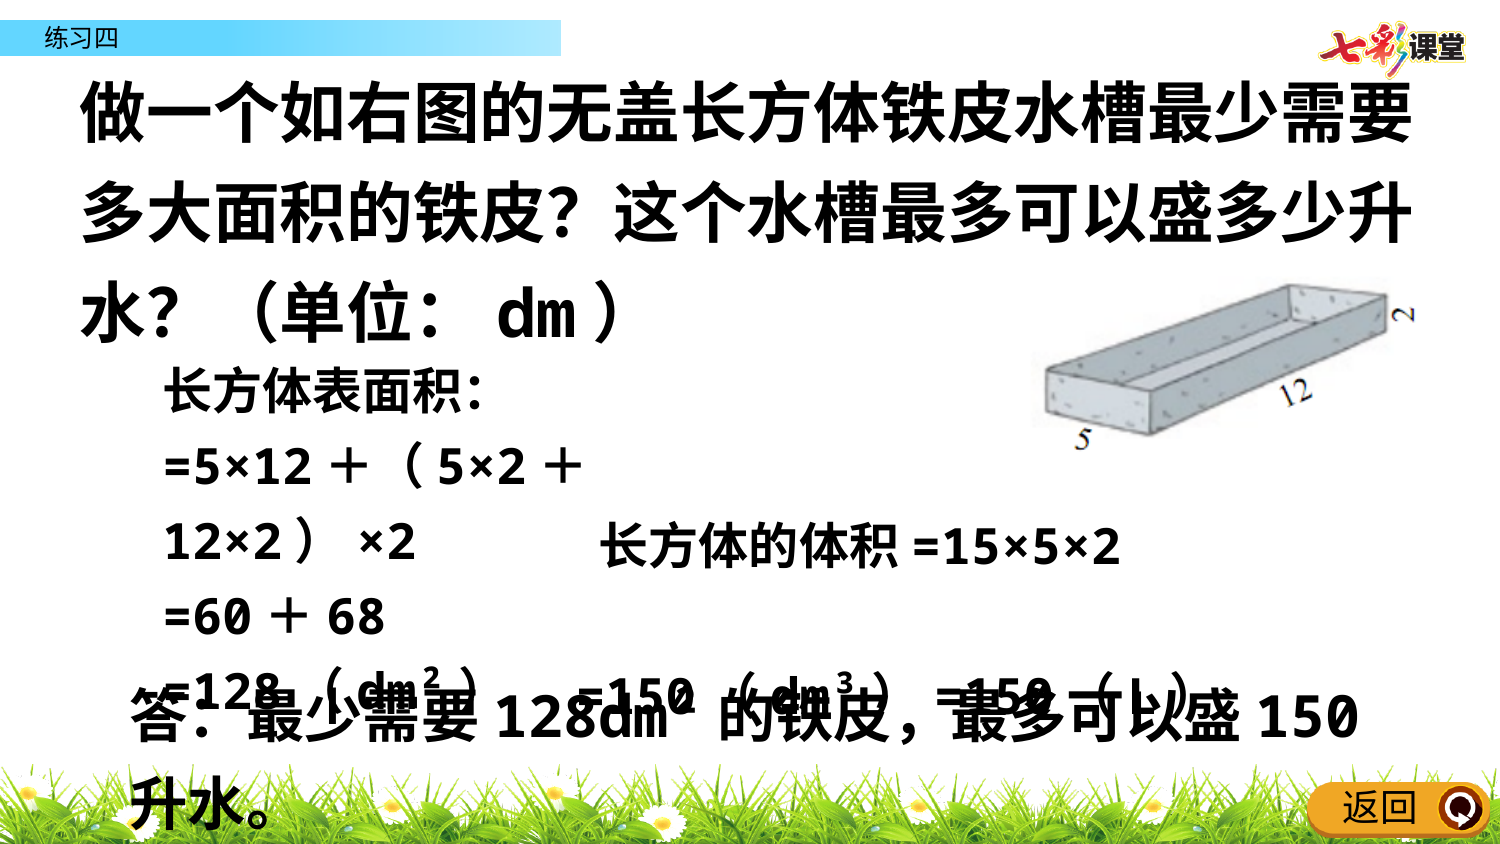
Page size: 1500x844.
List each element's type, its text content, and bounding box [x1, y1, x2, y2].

picture [1438, 764, 1500, 844]
picture [1316, 20, 1468, 80]
picture [1013, 268, 1448, 475]
text_box 长方体表面积： =5×12＋（5×2＋12×2）×2 =60＋68 =128（dm²） [147, 336, 857, 654]
picture [0, 764, 115, 844]
text_box 答：最少需要128dm²的铁皮，最多可以盛150升水。 [115, 654, 1438, 844]
text_box 做一个如右图的无盖长方体铁皮水槽最少需要多大面积的铁皮？这个水槽最多可以盛多少升水？（单位：dm） [64, 43, 1443, 359]
text_box 长方体的体积=15×5×2 =150（dm³）=150（L） [560, 492, 1495, 733]
